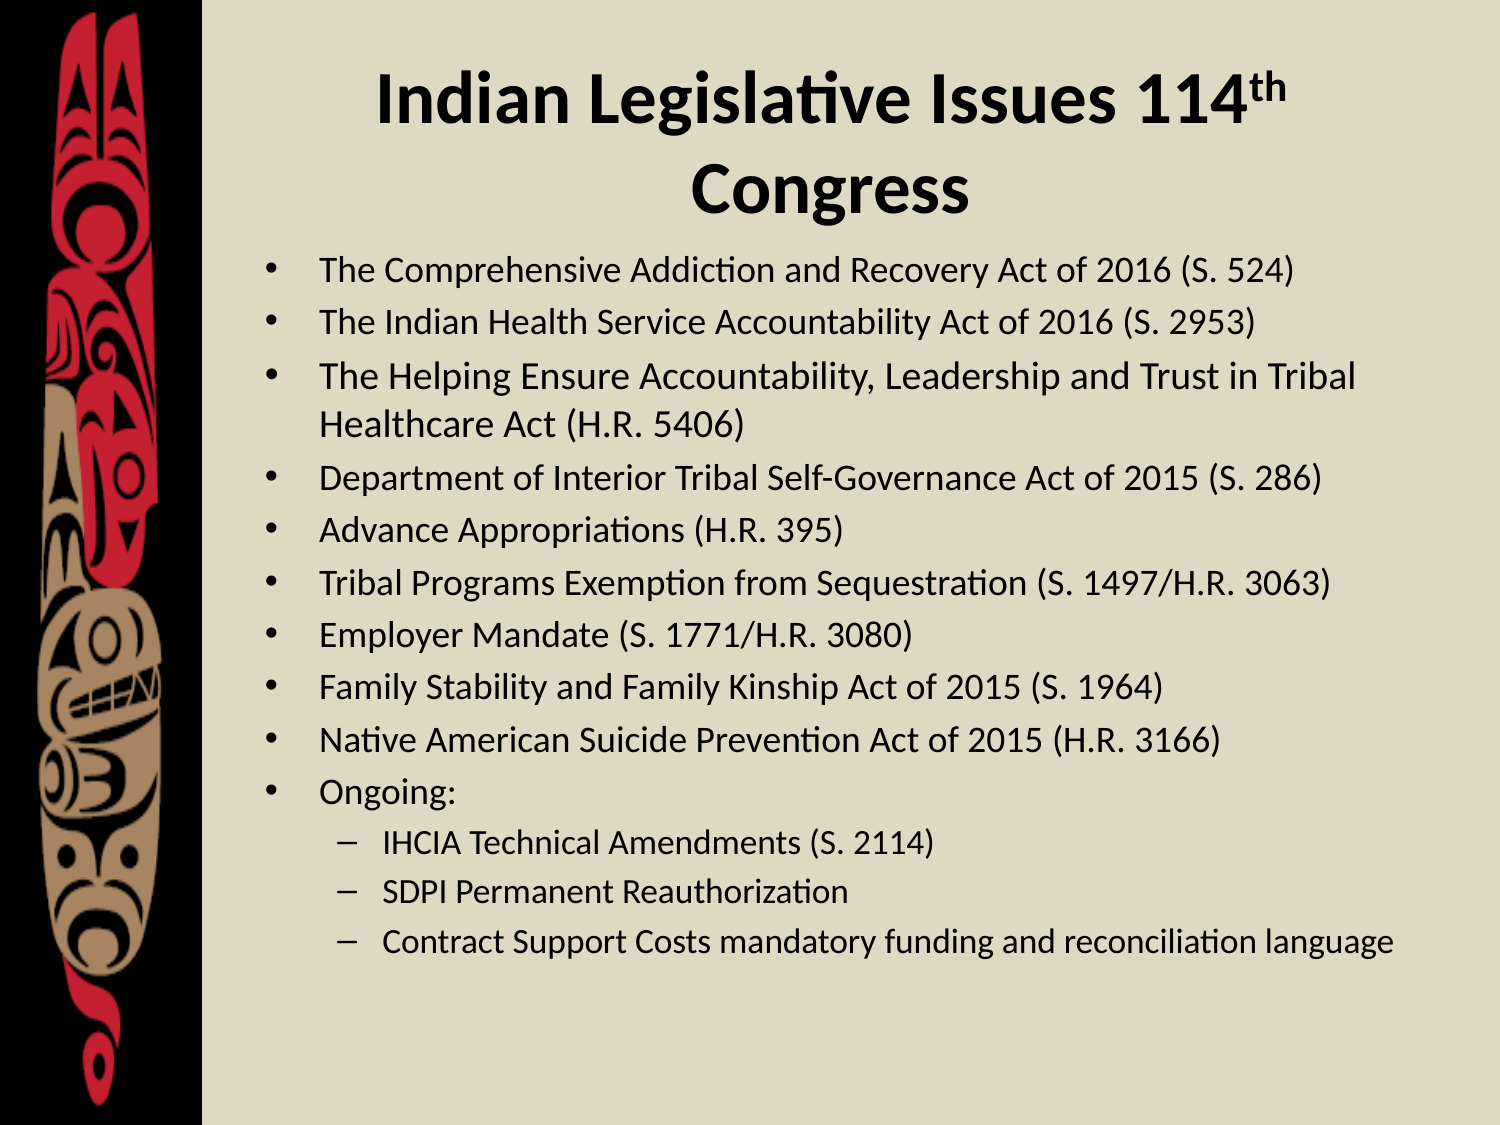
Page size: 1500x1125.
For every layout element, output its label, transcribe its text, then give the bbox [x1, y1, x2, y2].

list The Comprehensive Addiction and Recovery Act of 2016 (S. 524) The Indian Health Service Accountability Act of 2016 (S. 2953) The Helping Ensure Accountability, Leadership and Trust in Tribal Healthcare Act (H.R. 5406) Department of Interior Tribal Self-Governance Act of 2015 (S. 286) Advance Appropriations (H.R. 395) Tribal Programs Exemption from Sequestration (S. 1497/H.R. 3063) Employer Mandate (S. 1771/H.R. 3080) Family Stability and Family Kinship Act of 2015 (S. 1964) Native American Suicide Prevention Act of 2015 (H.R. 3166) Ongoing: IHCIA Technical Amendments (S. 2114) SDPI Permanent Reauthorization Contract Support Costs mandatory funding and reconciliation language [249, 237, 1425, 1005]
title Indian Legislative Issues 114th Congress [237, 45, 1425, 233]
picture [0, 0, 202, 1125]
